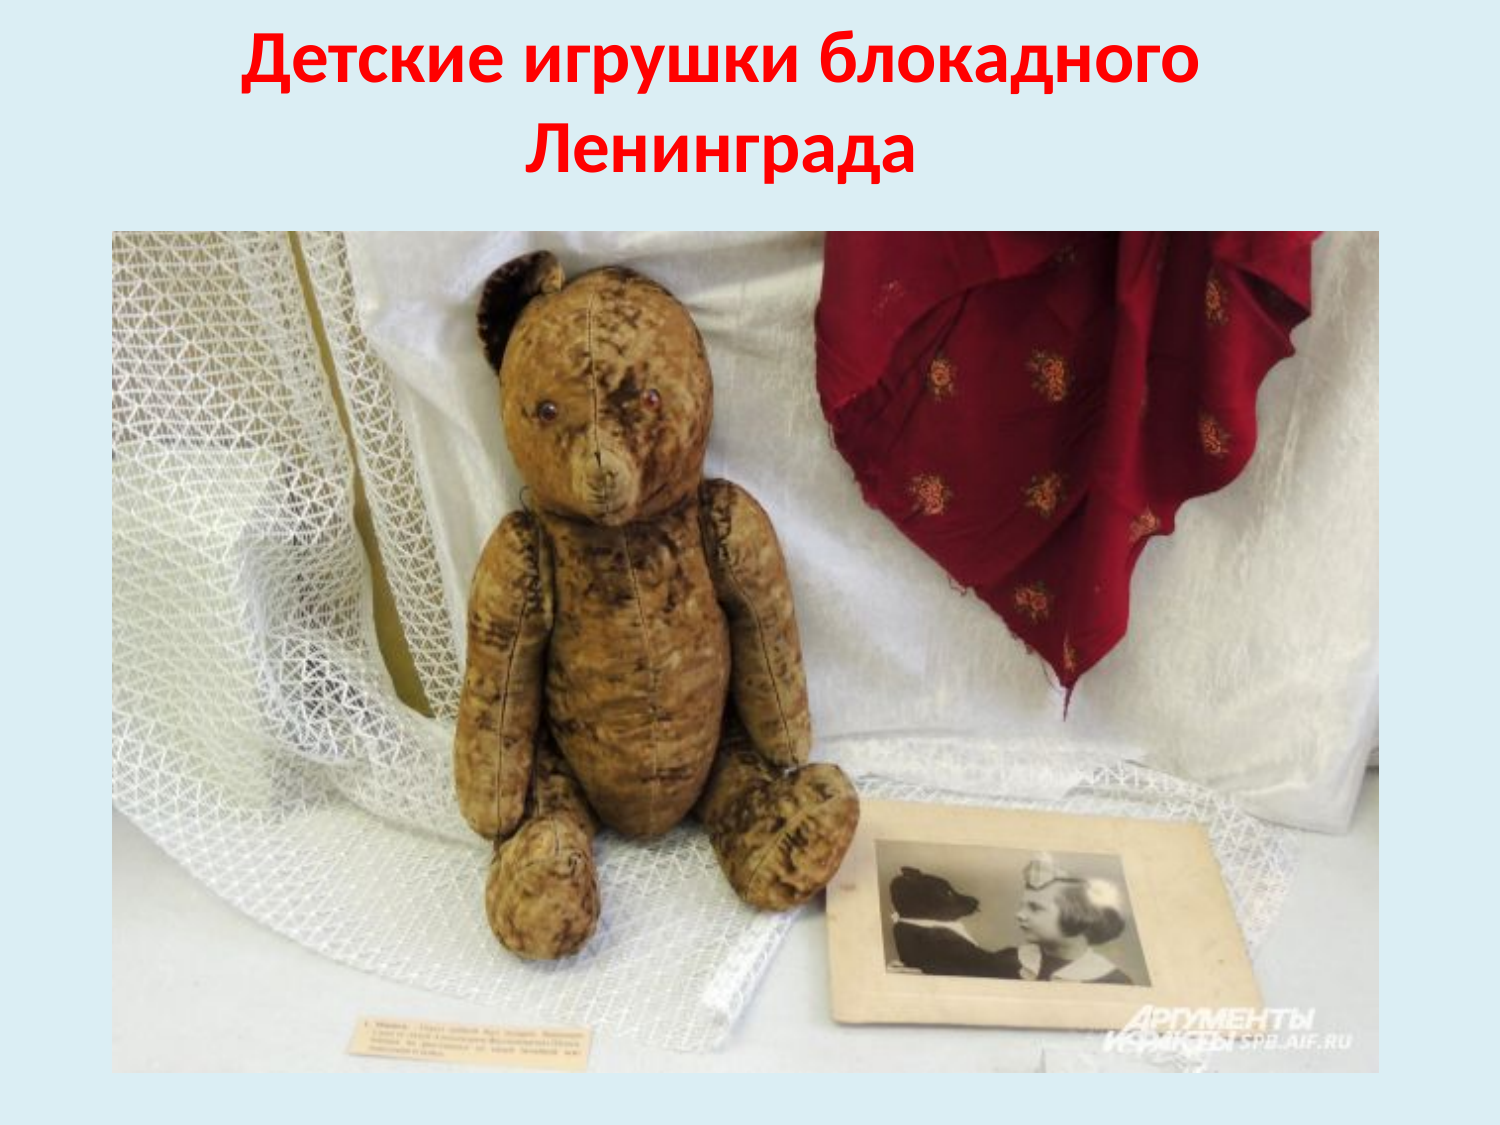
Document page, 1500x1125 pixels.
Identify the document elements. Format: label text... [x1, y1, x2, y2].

picture [111, 231, 1380, 1074]
text_box Детские игрушки блокадного Ленинграда [41, 0, 1402, 195]
